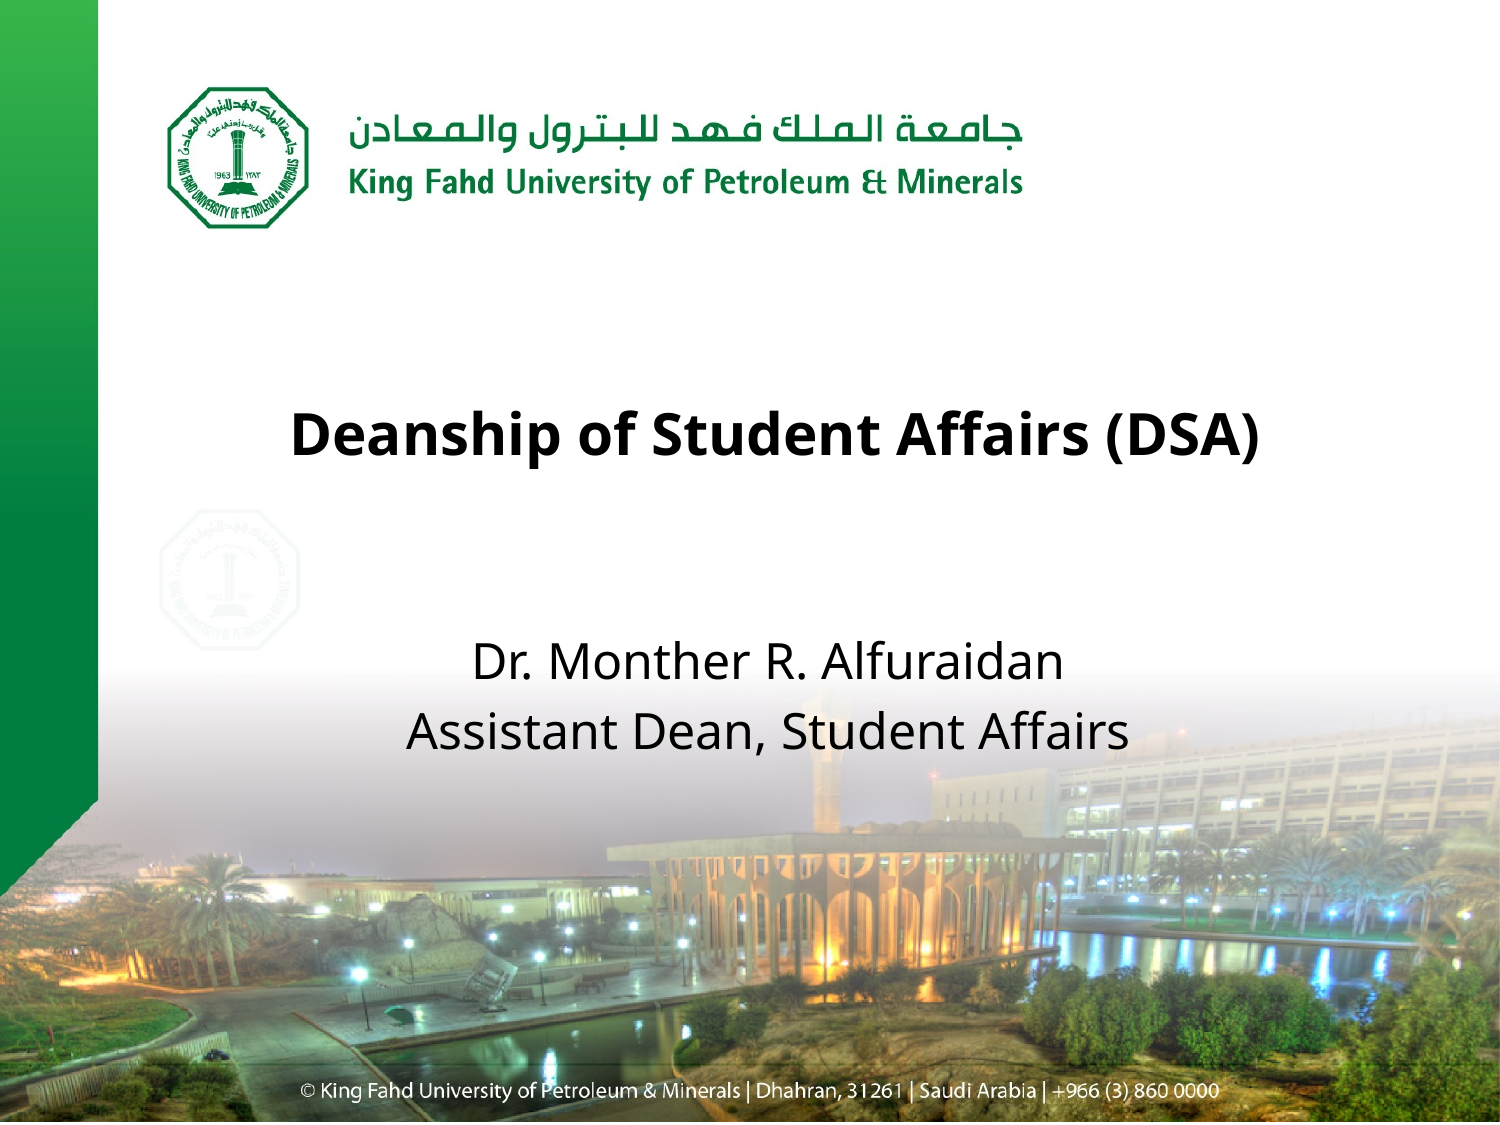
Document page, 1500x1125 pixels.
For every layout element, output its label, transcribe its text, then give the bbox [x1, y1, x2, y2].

subtitle Dr. Monther R. Alfuraidan Assistant Dean, Student Affairs [212, 487, 1326, 1013]
text_box Deanship of Student Affairs (DSA) [187, 389, 1363, 474]
picture [0, 0, 1500, 1122]
